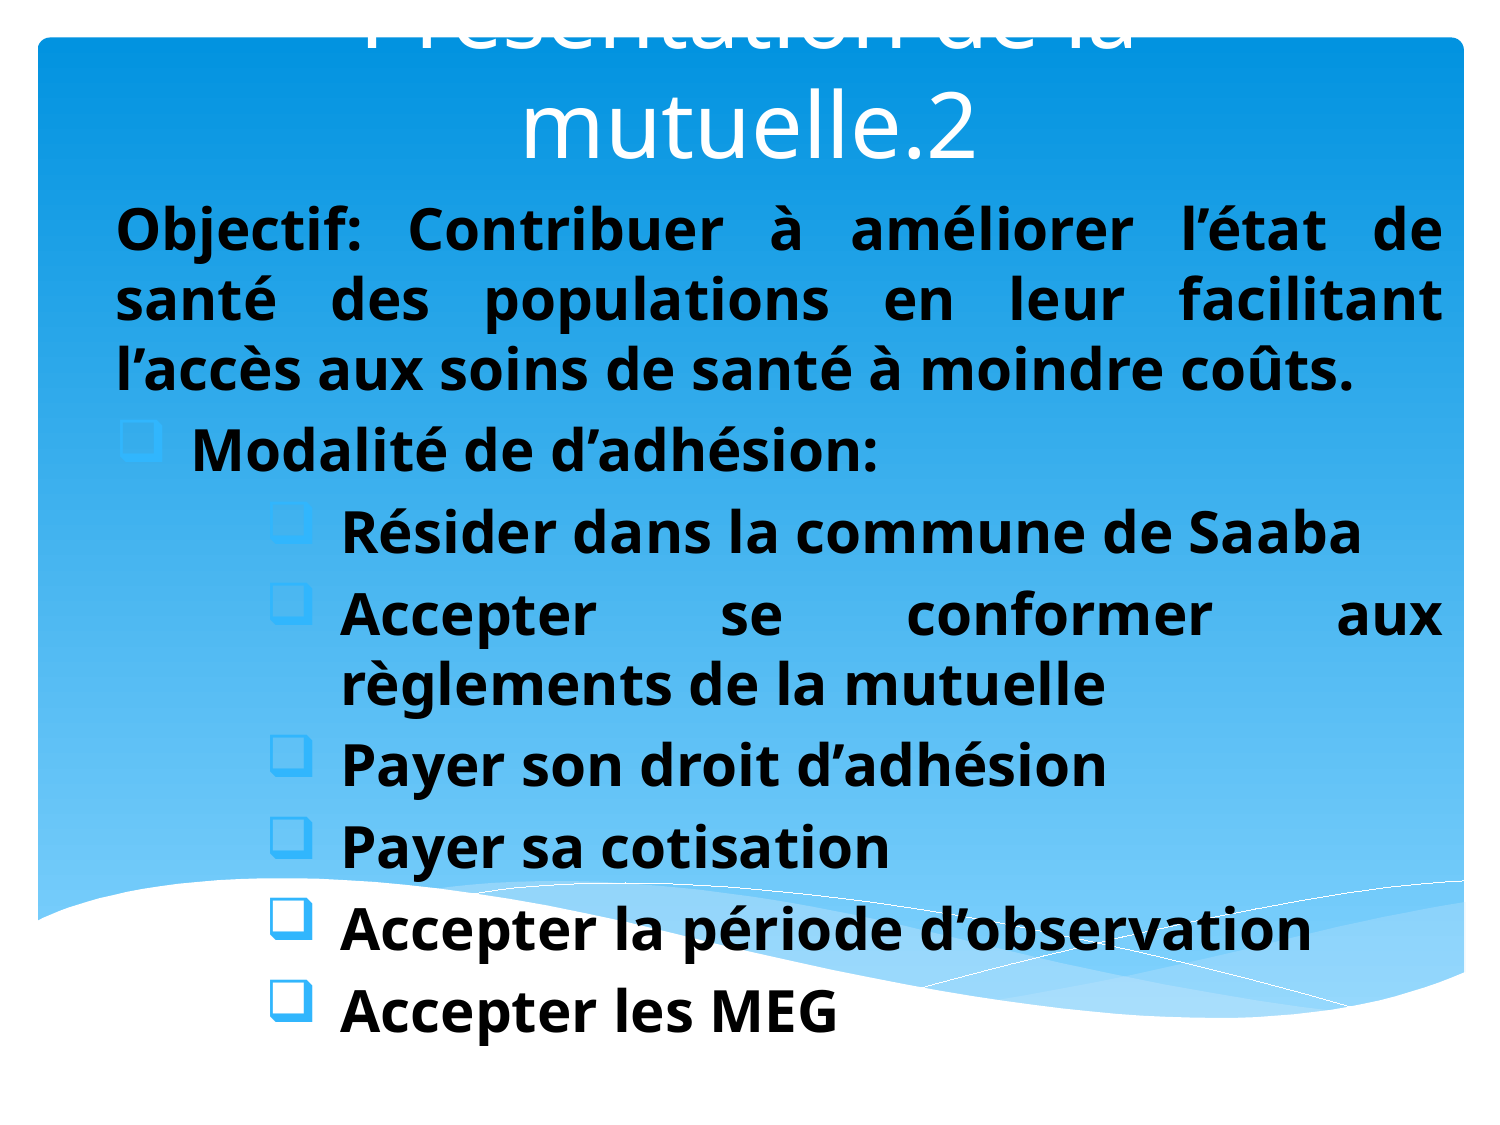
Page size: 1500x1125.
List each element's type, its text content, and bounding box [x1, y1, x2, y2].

picture [940, 37, 952, 42]
picture [1092, 37, 1102, 42]
picture [664, 37, 674, 42]
picture [831, 37, 843, 42]
picture [748, 37, 758, 42]
picture [531, 37, 541, 42]
picture [997, 37, 1010, 42]
picture [460, 37, 473, 42]
picture [805, 37, 817, 42]
title Présentation de la mutuelle.2 [112, 42, 1388, 184]
picture [693, 37, 703, 42]
subtitle Objectif: Contribuer à améliorer l’état de santé des populations en leur facilitant l’accès aux soins de santé à moindre coûts. Modalité de d’adhésion: Résider dans la commune de Saaba Accepter se conformer aux règlements de la mutuelle Payer son droit d’adhésion Payer sa cotisation Accepter la période d’observation Accepter les MEG [100, 184, 1459, 1071]
picture [718, 37, 731, 42]
picture [368, 37, 376, 42]
picture [555, 37, 568, 42]
picture [967, 37, 980, 42]
picture [1117, 37, 1130, 42]
